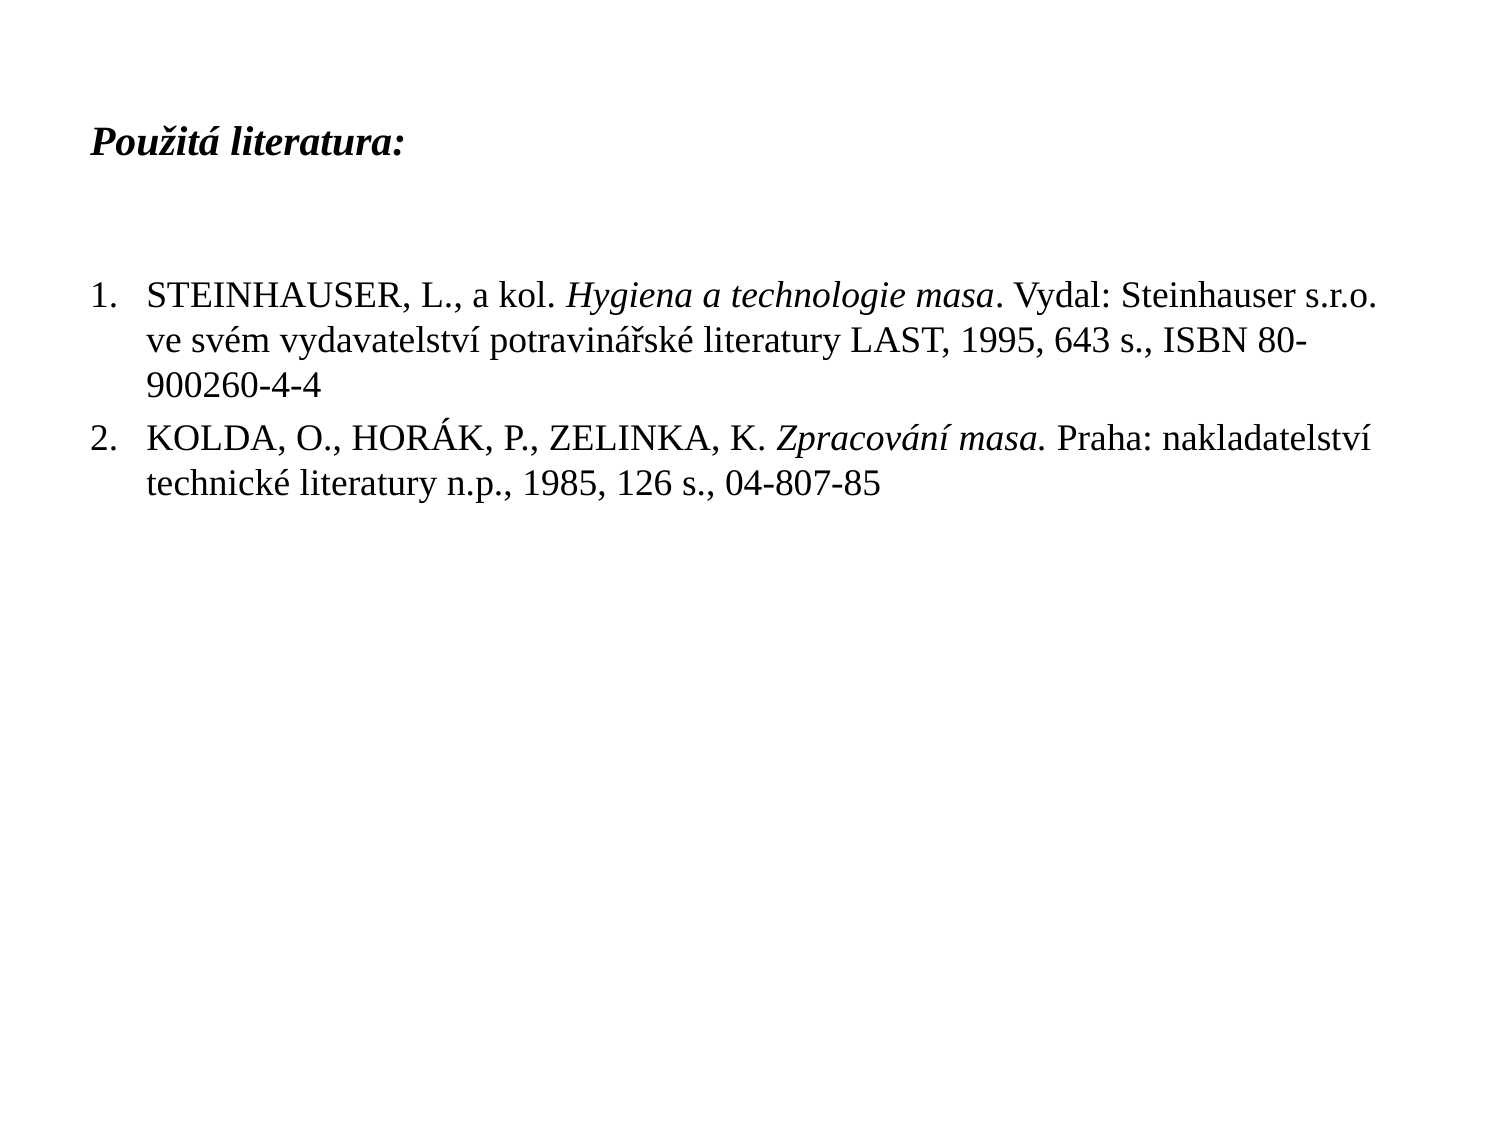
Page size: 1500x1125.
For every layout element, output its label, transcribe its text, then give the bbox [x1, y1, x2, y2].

title Použitá literatura: [74, 44, 1426, 233]
list STEINHAUSER, L., a kol. Hygiena a technologie masa. Vydal: Steinhauser s.r.o. ve svém vydavatelství potravinářské literatury LAST, 1995, 643 s., ISBN 80-900260-4-4 KOLDA, O., HORÁK, P., ZELINKA, K. Zpracování masa. Praha: nakladatelství technické literatury n.p., 1985, 126 s., 04-807-85 [74, 262, 1426, 1006]
